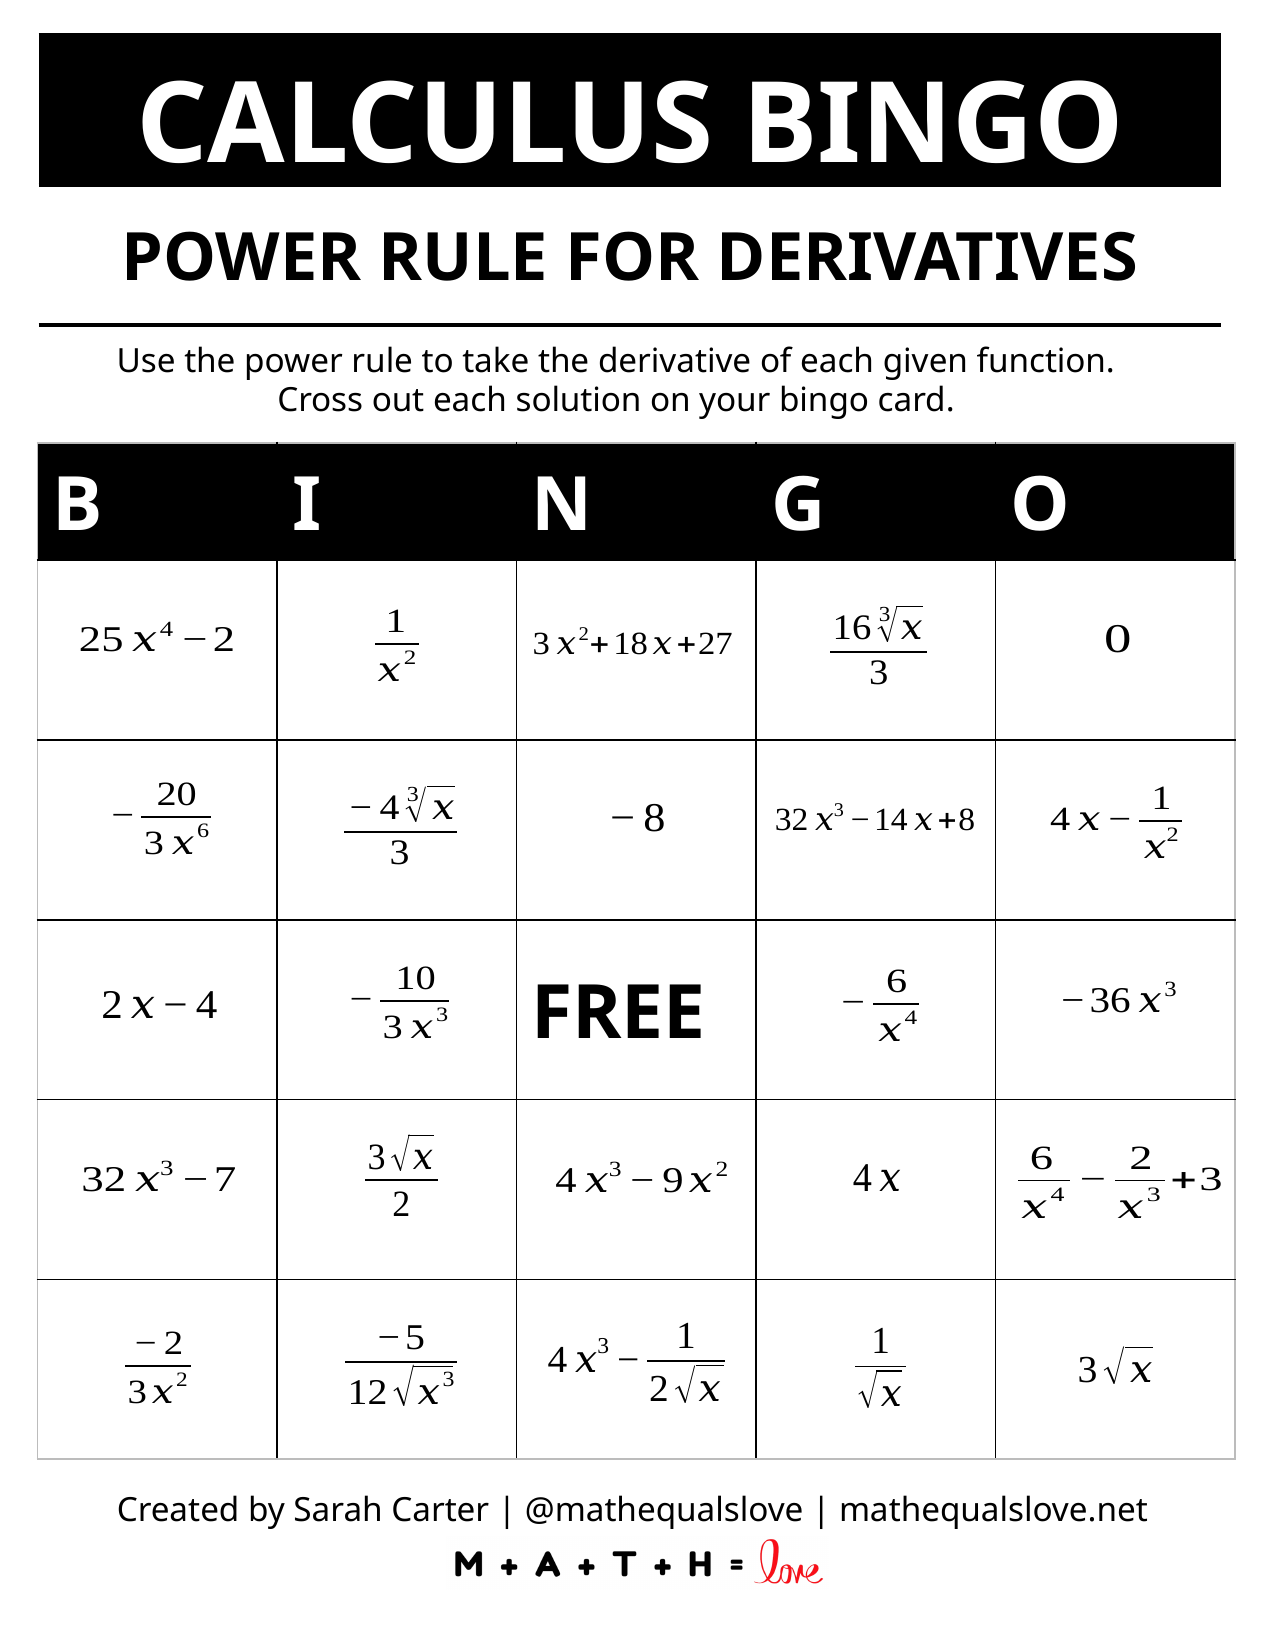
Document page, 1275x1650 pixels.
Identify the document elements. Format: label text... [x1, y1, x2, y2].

table_header CALCULUS BINGO [39, 36, 1221, 183]
table_header B [38, 444, 276, 559]
picture [446, 1536, 829, 1590]
table_cell [996, 741, 1234, 919]
table_cell FREE [517, 921, 755, 1099]
table_cell [757, 1280, 995, 1458]
table_cell [278, 921, 516, 1099]
table_cell [38, 921, 276, 1099]
table_header O [996, 444, 1234, 559]
table_cell [996, 1280, 1234, 1458]
table_cell [517, 741, 755, 919]
table_cell [757, 741, 995, 919]
table_cell [278, 741, 516, 919]
table_cell [38, 1280, 276, 1458]
text_box Created by Sarah Carter | @mathequalslove | mathequalslove.net [53, 1481, 1222, 1536]
table_cell [517, 1100, 755, 1279]
table_cell [996, 1100, 1234, 1279]
table_cell [757, 921, 995, 1099]
table_cell POWER RULE FOR DERIVATIVES [39, 187, 1221, 323]
table_header I [278, 444, 516, 559]
table_cell [278, 1100, 516, 1279]
table_cell [278, 561, 516, 739]
table_cell [517, 561, 755, 739]
table_cell [996, 561, 1234, 739]
table_cell [757, 1100, 995, 1279]
text_box Use the power rule to take the derivative of each given function. Cross out each solution on your bingo card. [28, 331, 1214, 426]
table_cell [38, 1100, 276, 1279]
table_cell [517, 1280, 755, 1458]
table_cell [757, 561, 995, 739]
table_cell [38, 741, 276, 919]
table_header G [757, 444, 995, 559]
table_cell [278, 1280, 516, 1458]
table_header N [517, 444, 755, 559]
table_cell [38, 561, 276, 739]
table_cell [996, 921, 1234, 1099]
